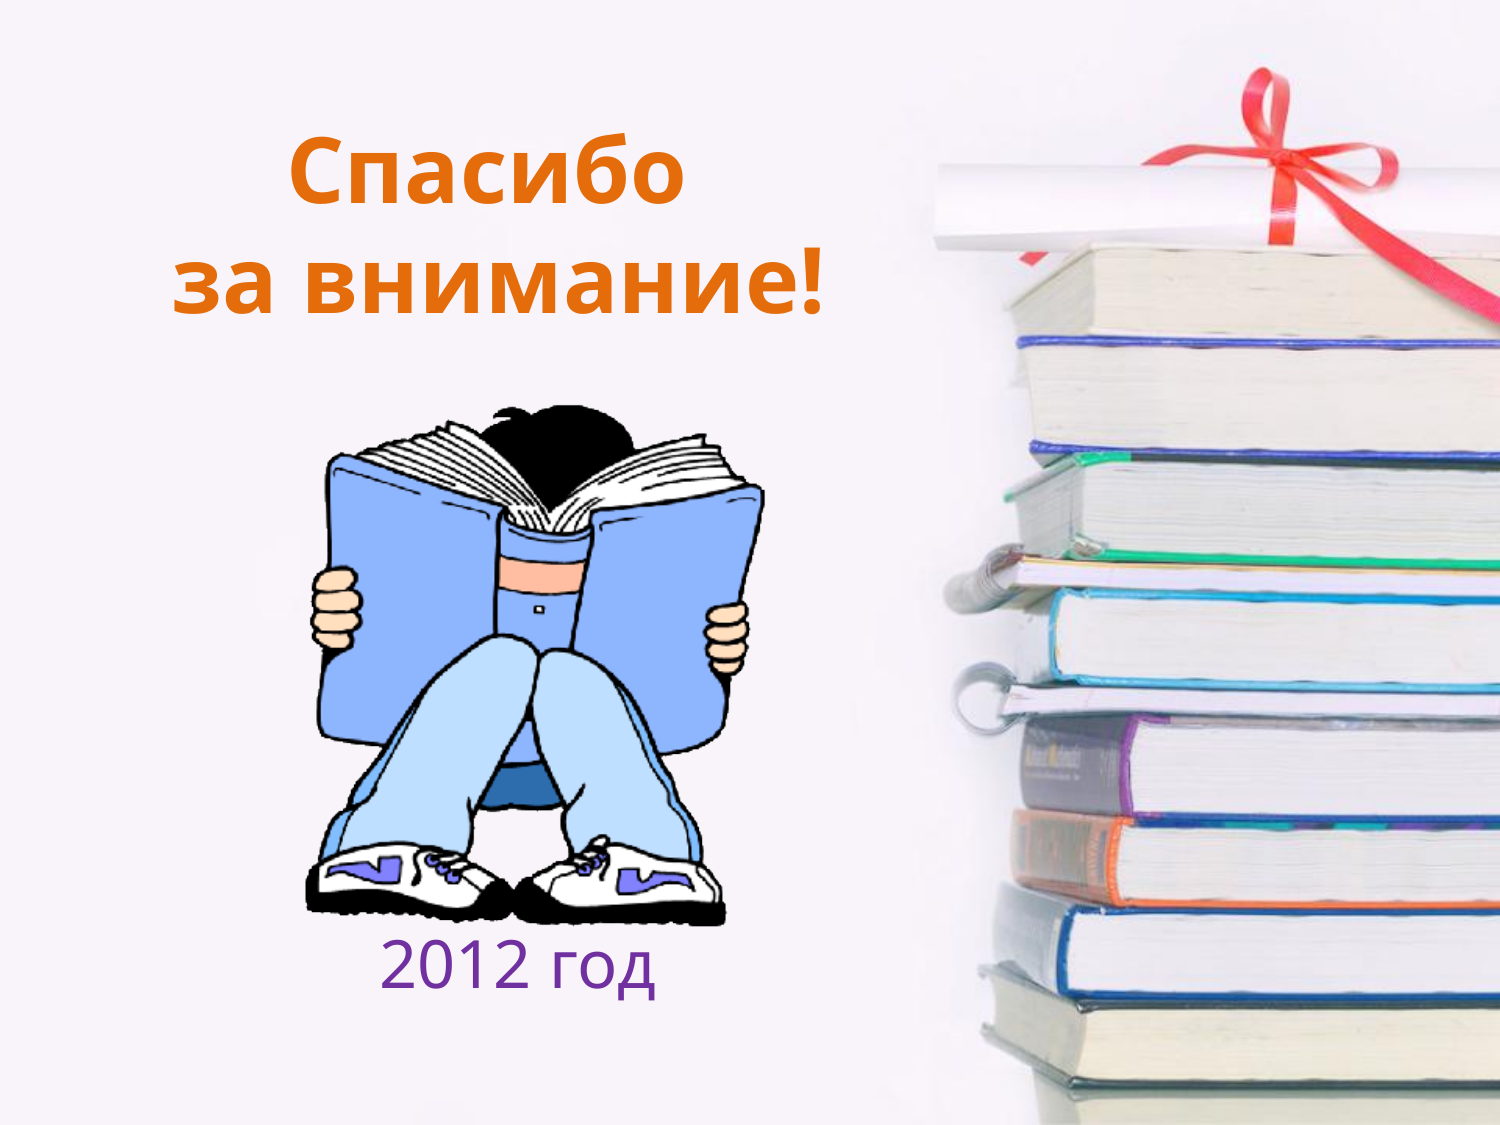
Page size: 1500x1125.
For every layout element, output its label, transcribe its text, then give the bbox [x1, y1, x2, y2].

title Спасибо за внимание! [70, 54, 928, 389]
picture [0, 0, 1500, 1125]
subtitle 2012 год [63, 914, 973, 1038]
